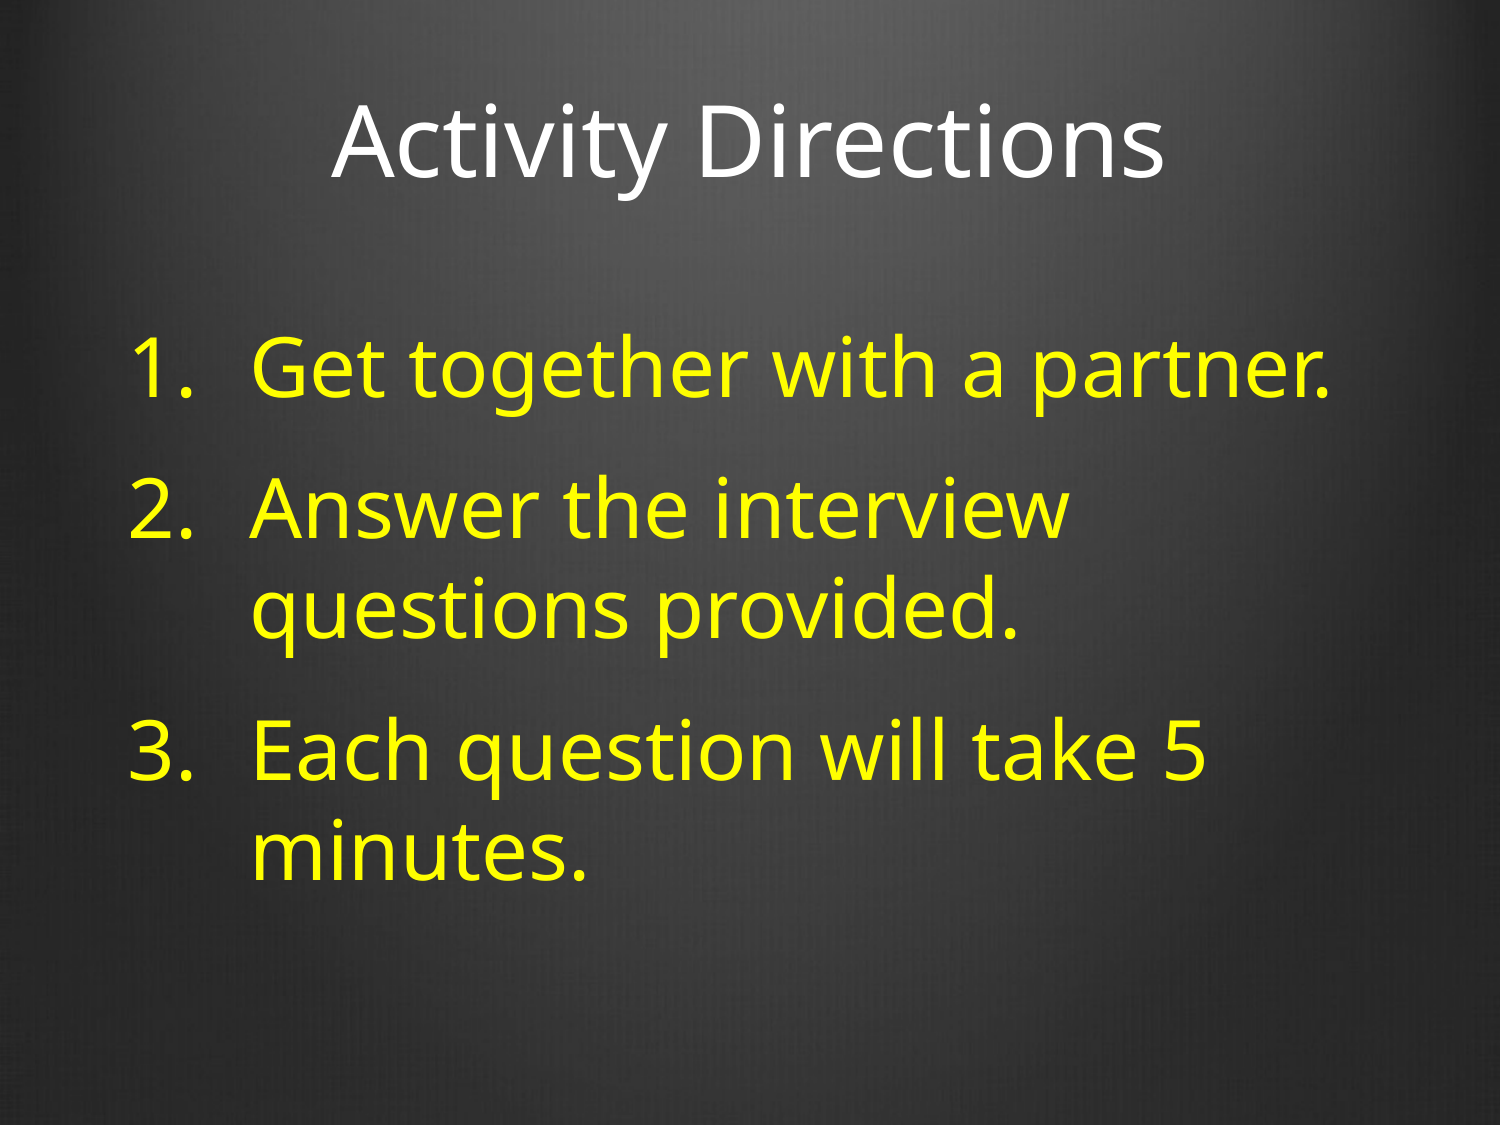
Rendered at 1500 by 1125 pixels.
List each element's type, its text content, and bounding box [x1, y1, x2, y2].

title Activity Directions [112, 19, 1388, 255]
list Get together with a partner. Answer the interview questions provided. Each question will take 5 minutes. [112, 306, 1388, 1005]
